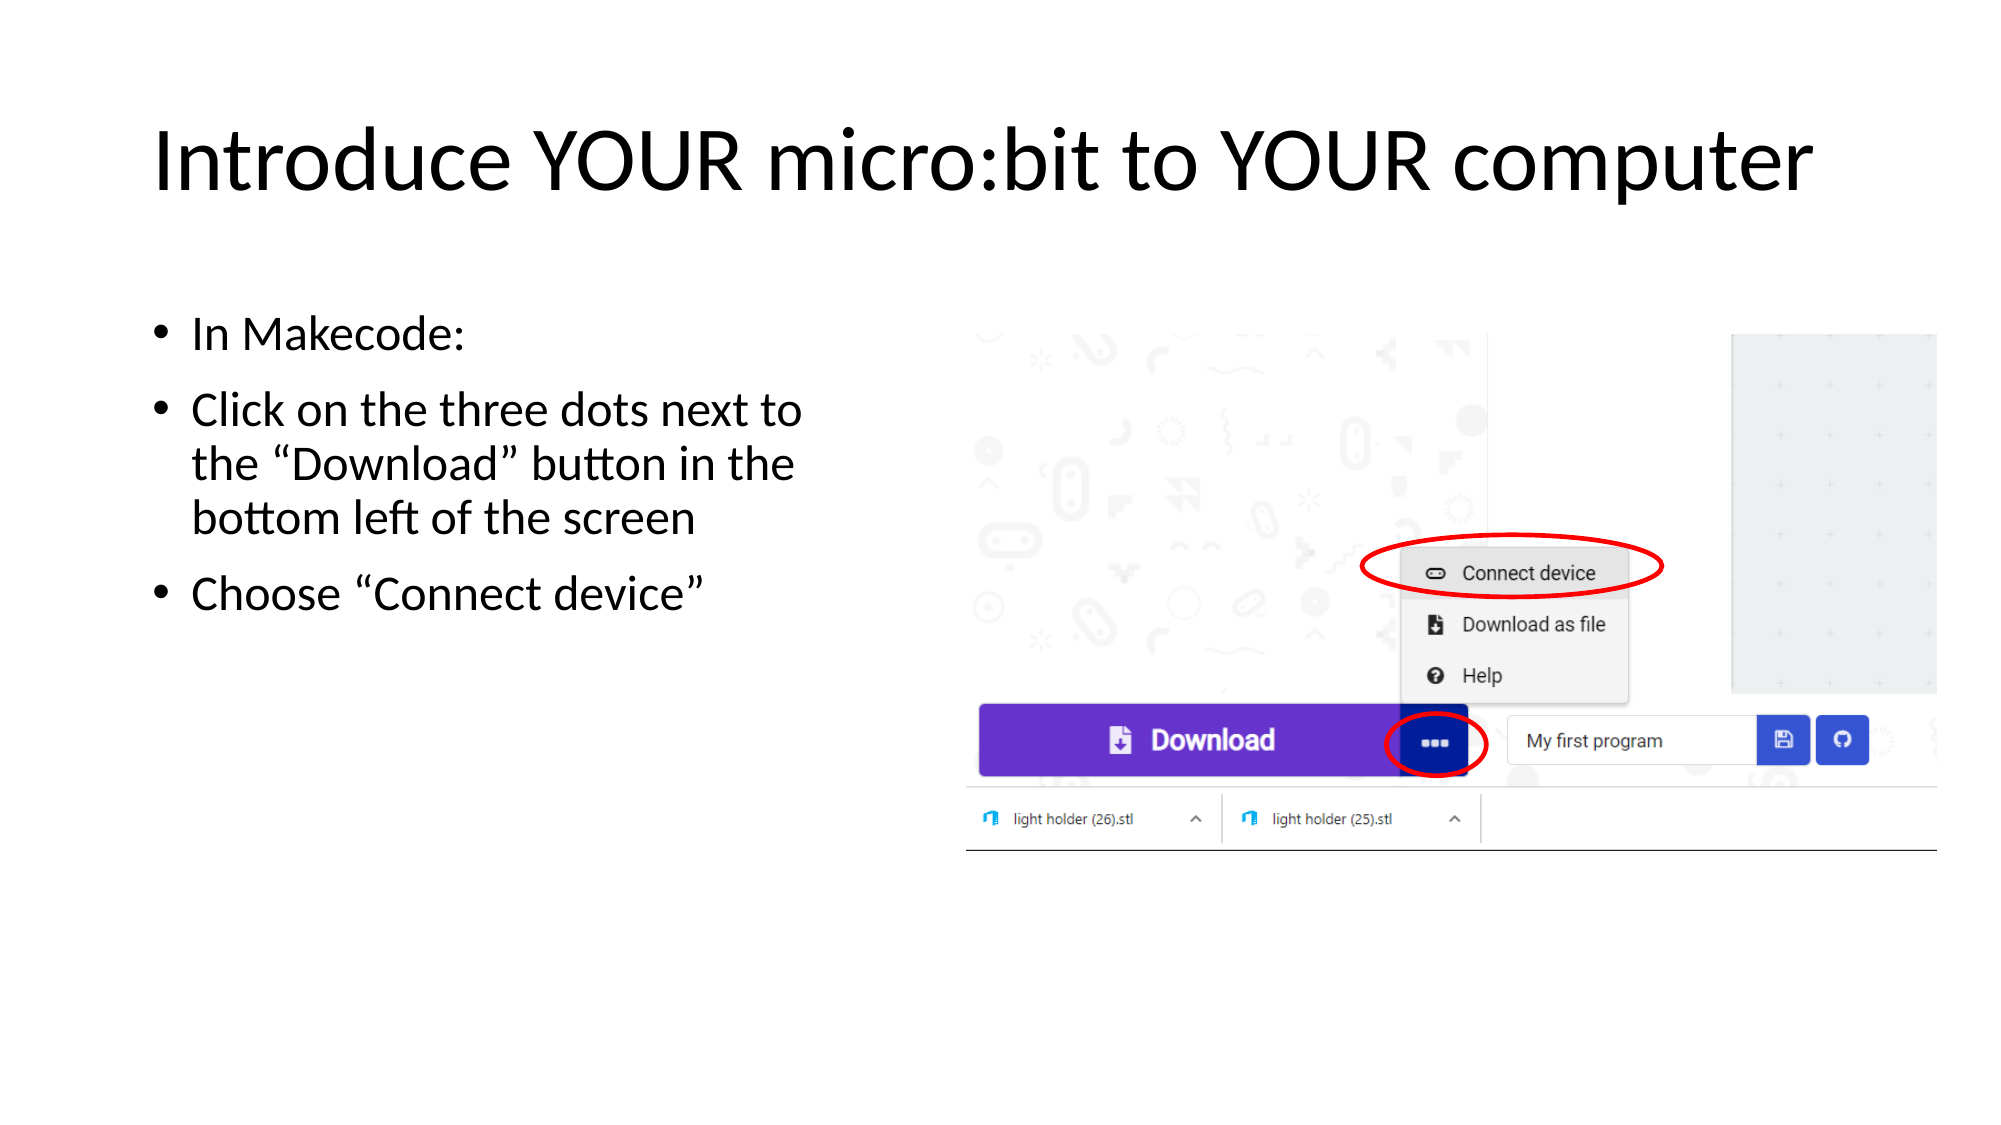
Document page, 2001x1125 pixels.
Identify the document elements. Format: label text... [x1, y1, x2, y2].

picture [965, 334, 1938, 851]
title Introduce YOUR micro:bit to YOUR computer [137, 52, 1863, 270]
list In Makecode: Click on the three dots next to the “Download” button in the bottom left of the screen Choose “Connect device” [137, 299, 856, 1014]
